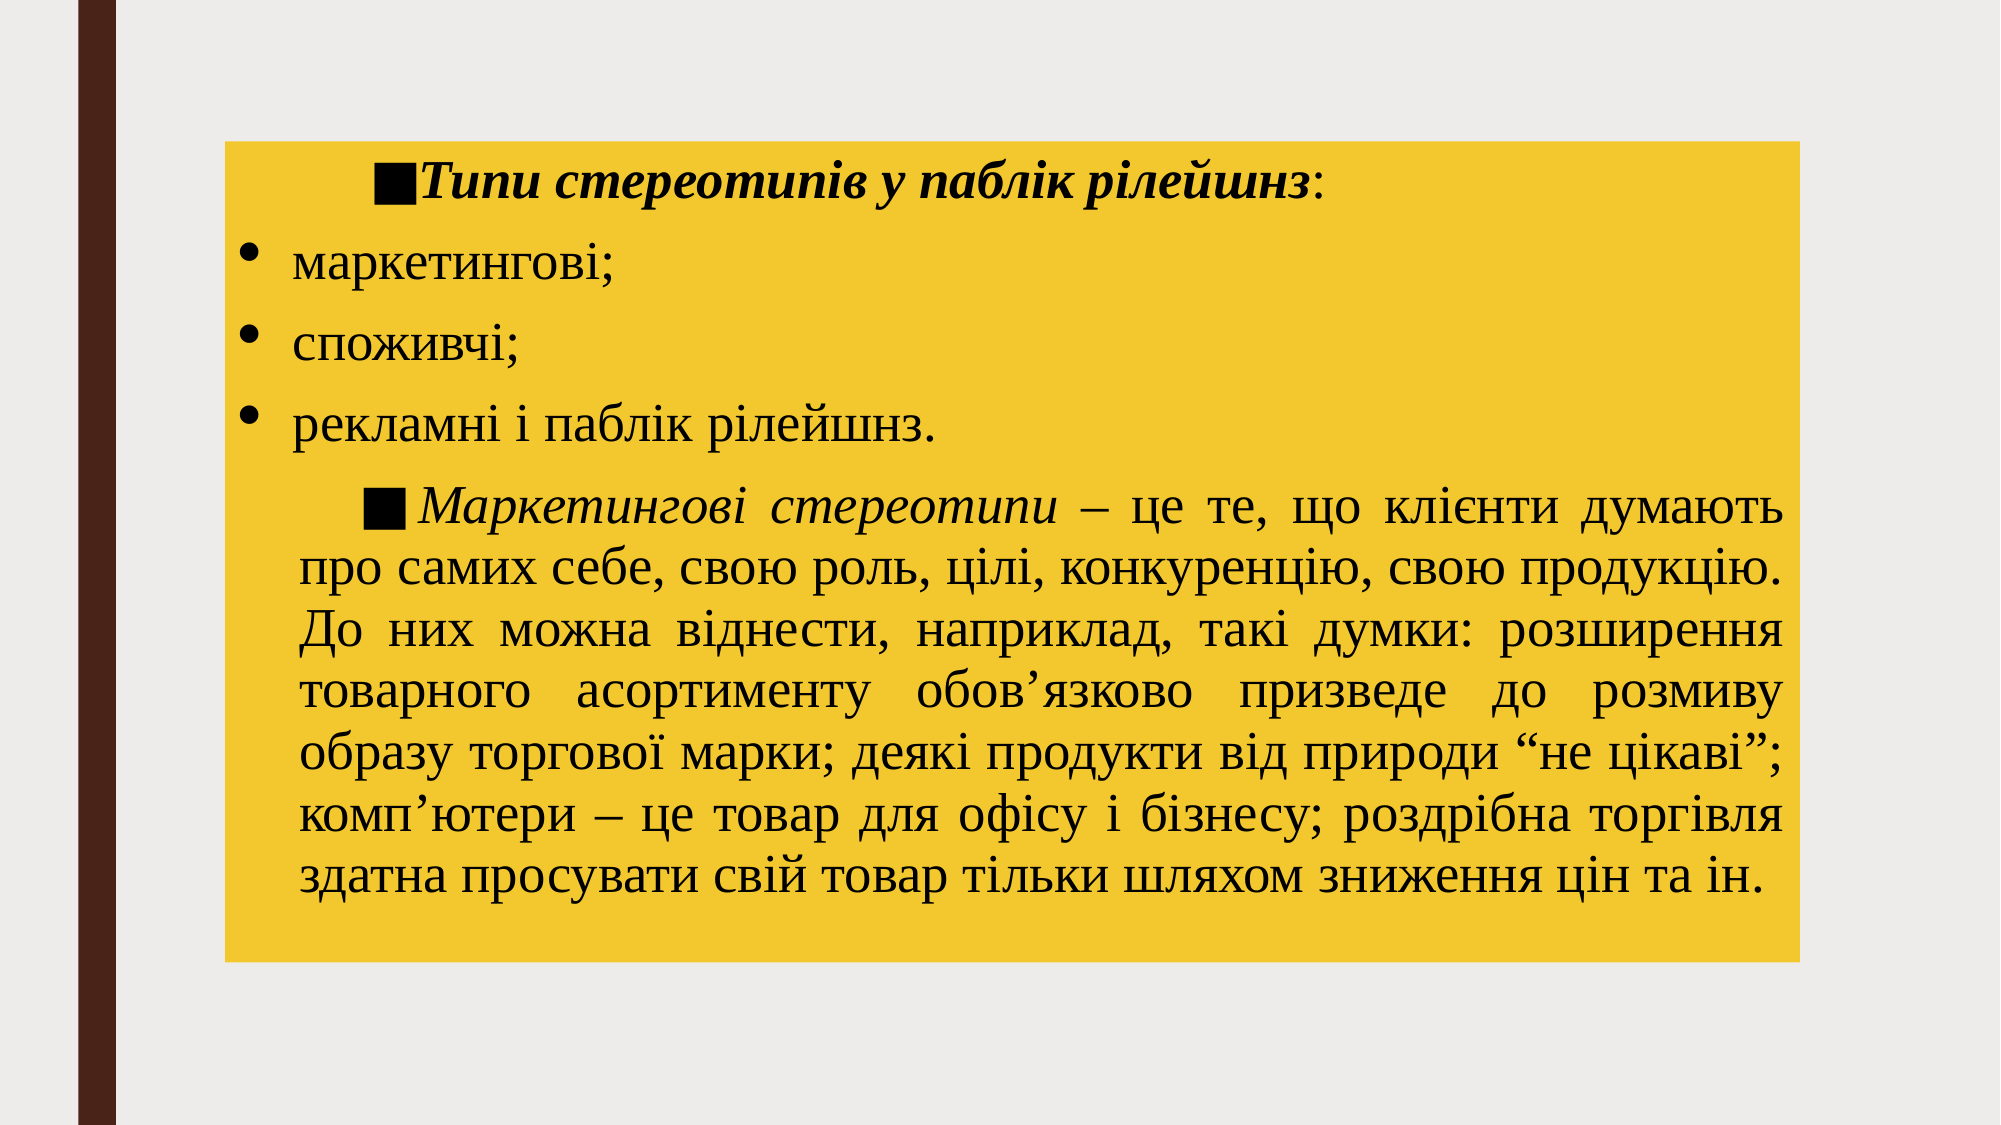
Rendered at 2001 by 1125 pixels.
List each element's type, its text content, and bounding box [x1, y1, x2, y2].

list Типи стереотипів у паблік рілейшнз: маркетингові; споживчі; рекламні і паблік рілейшнз. Маркетингові стереотипи – це те, що клієнти думають про самих себе, свою роль, цілі, конкуренцію, свою продукцію. До них можна віднести, наприклад, такі думки: розширення товарного асортименту обов’язково призведе до розмиву образу торгової марки; деякі продукти від природи “не цікаві”; комп’ютери – це товар для офісу і бізнесу; роздрібна торгівля здатна просувати свій товар тільки шляхом зниження цін та ін. [225, 141, 1800, 963]
